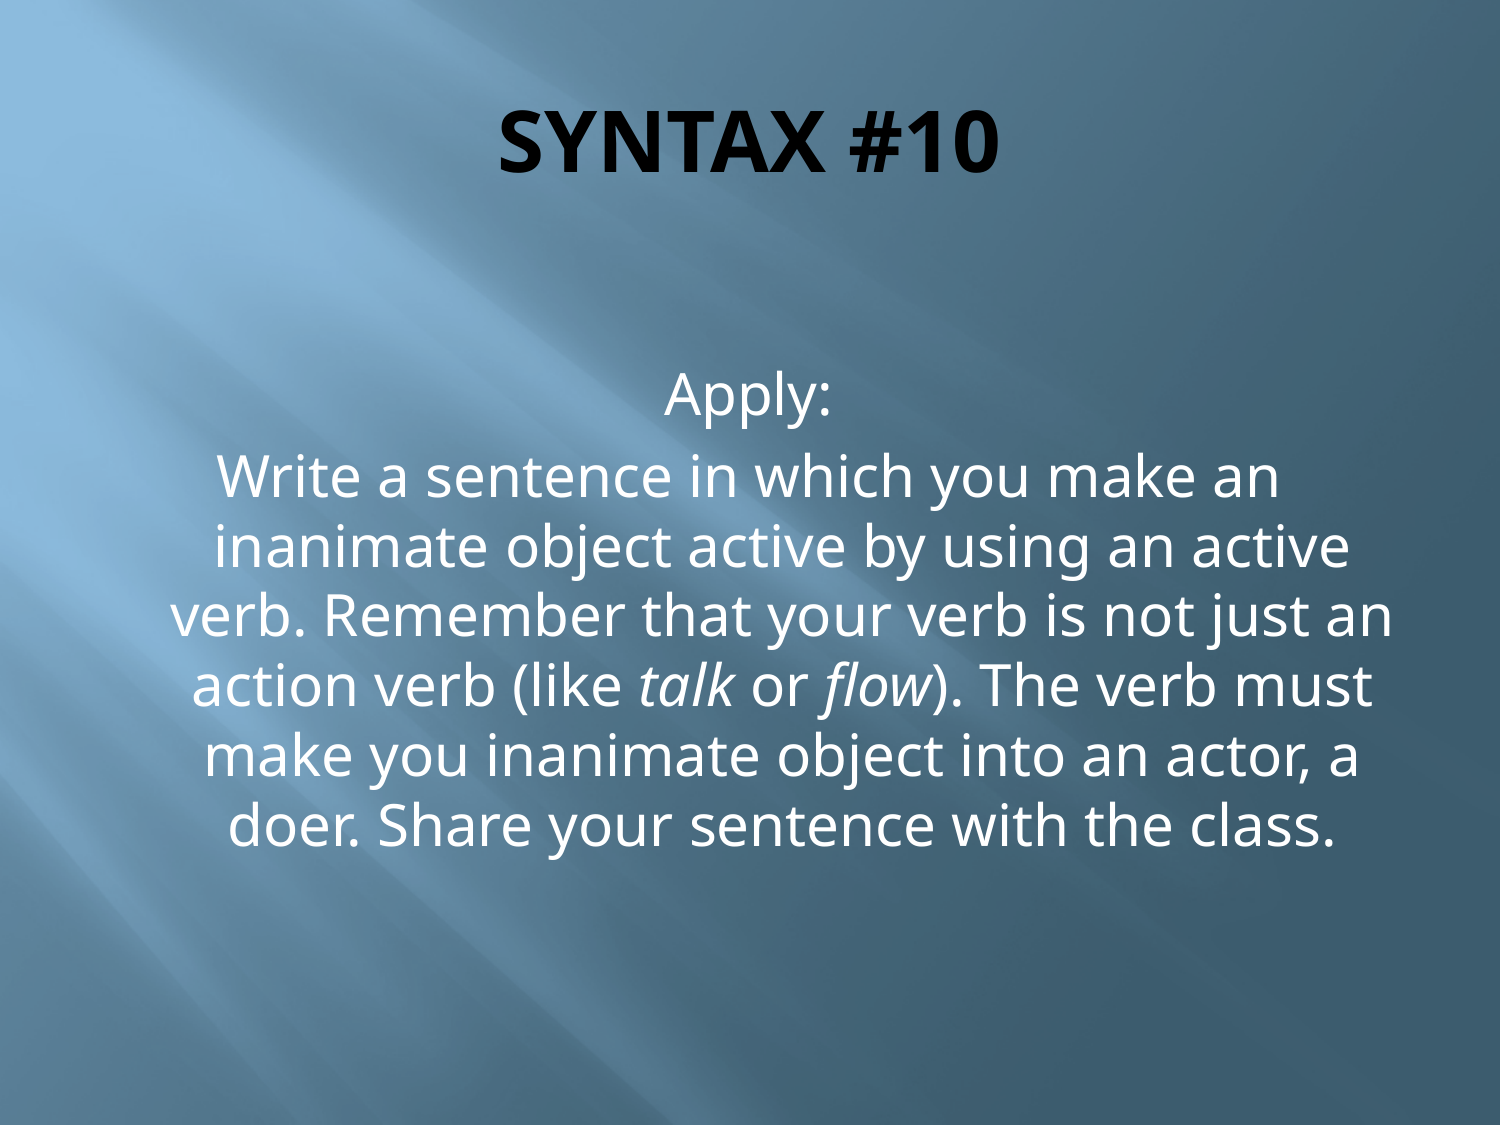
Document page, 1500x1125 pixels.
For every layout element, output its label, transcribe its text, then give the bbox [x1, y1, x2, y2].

title SYNTAX #10 [75, 45, 1425, 233]
list Apply: Write a sentence in which you make an inanimate object active by using an active verb. Remember that your verb is not just an action verb (like talk or flow). The verb must make you inanimate object into an actor, a doer. Share your sentence with the class. [62, 350, 1413, 875]
